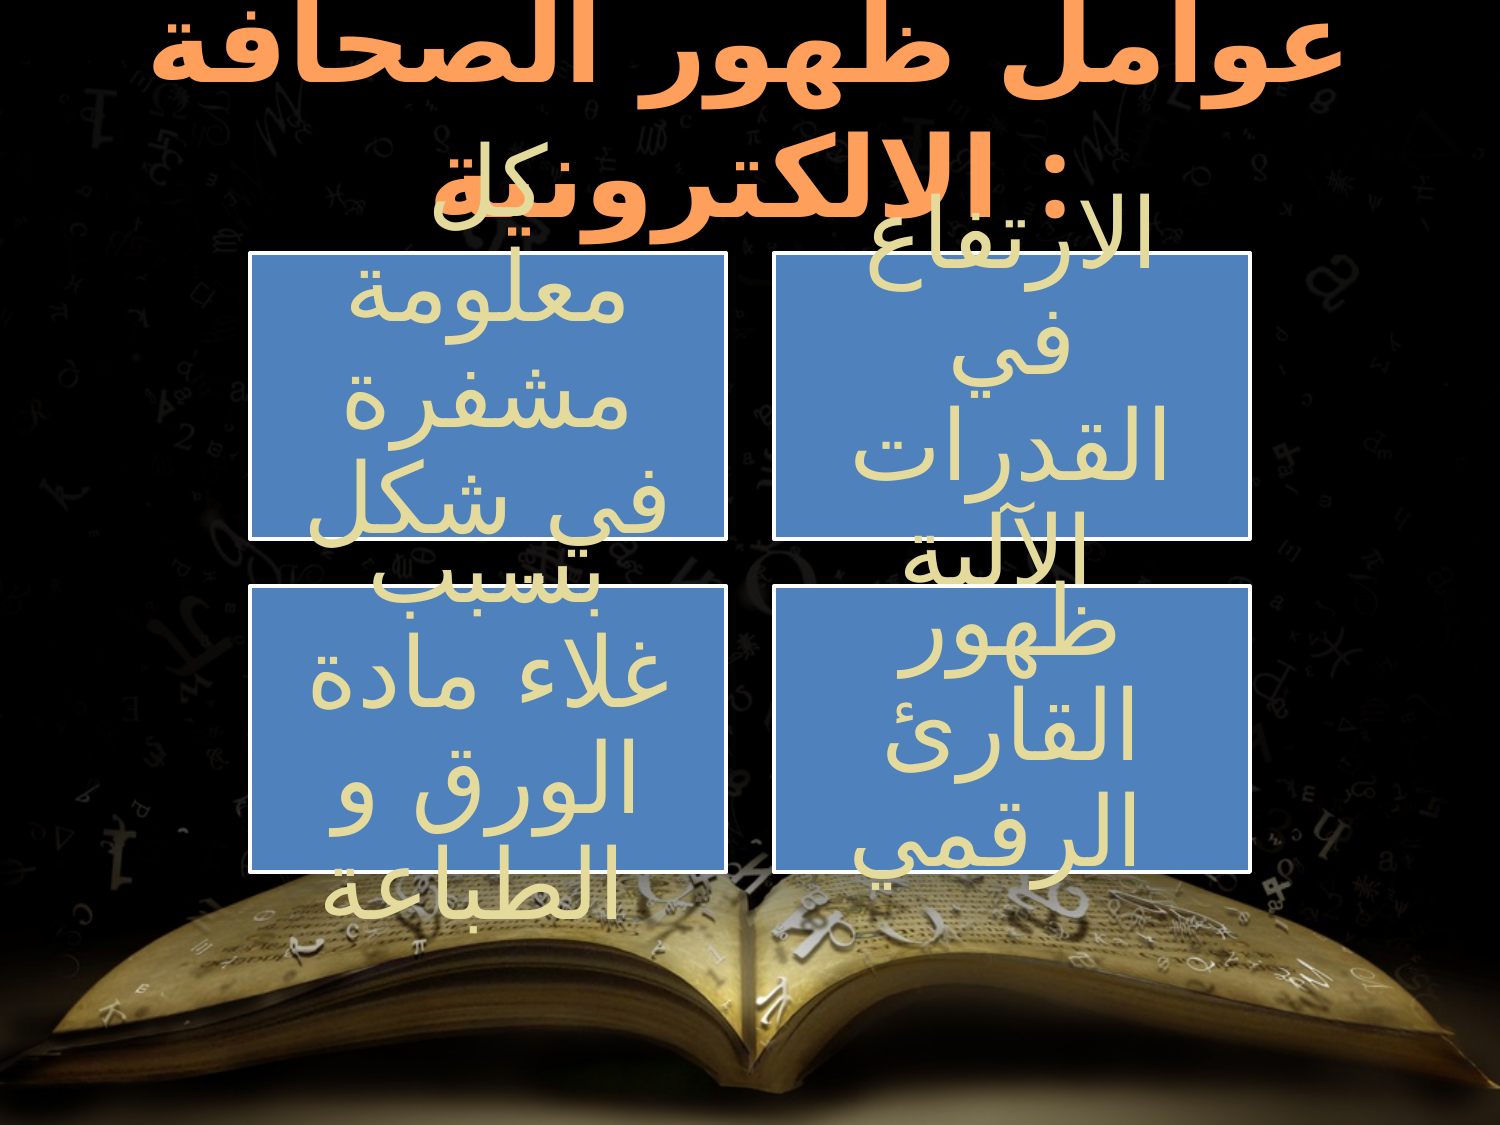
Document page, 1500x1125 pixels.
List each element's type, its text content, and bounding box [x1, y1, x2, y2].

picture [0, 0, 1500, 1125]
title عوامل ظهور الصحافة الالكترونية : [75, 112, 1425, 233]
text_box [249, 228, 1251, 897]
